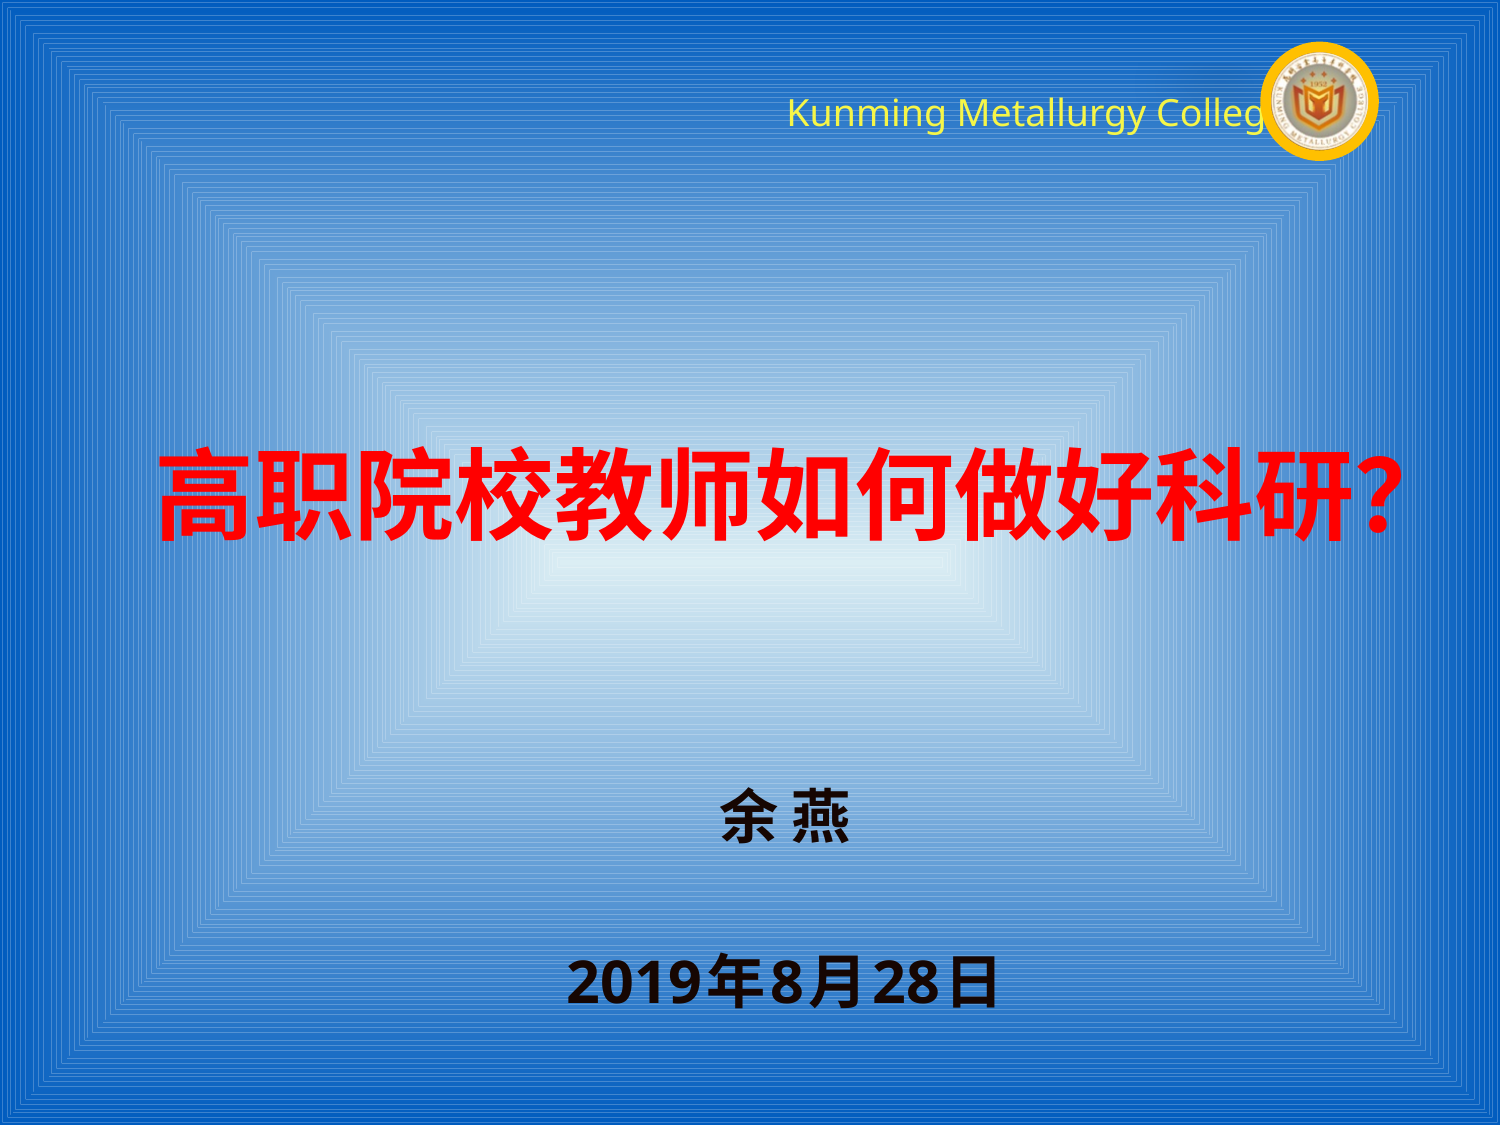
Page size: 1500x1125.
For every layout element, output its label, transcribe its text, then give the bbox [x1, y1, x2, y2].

title 高职院校教师如何做好科研？ [117, 339, 1393, 645]
subtitle 余 燕 2019年8月28日 [187, 703, 1383, 1032]
text_box Kunming Metallurgy College [771, 81, 1260, 142]
picture [1265, 46, 1374, 156]
